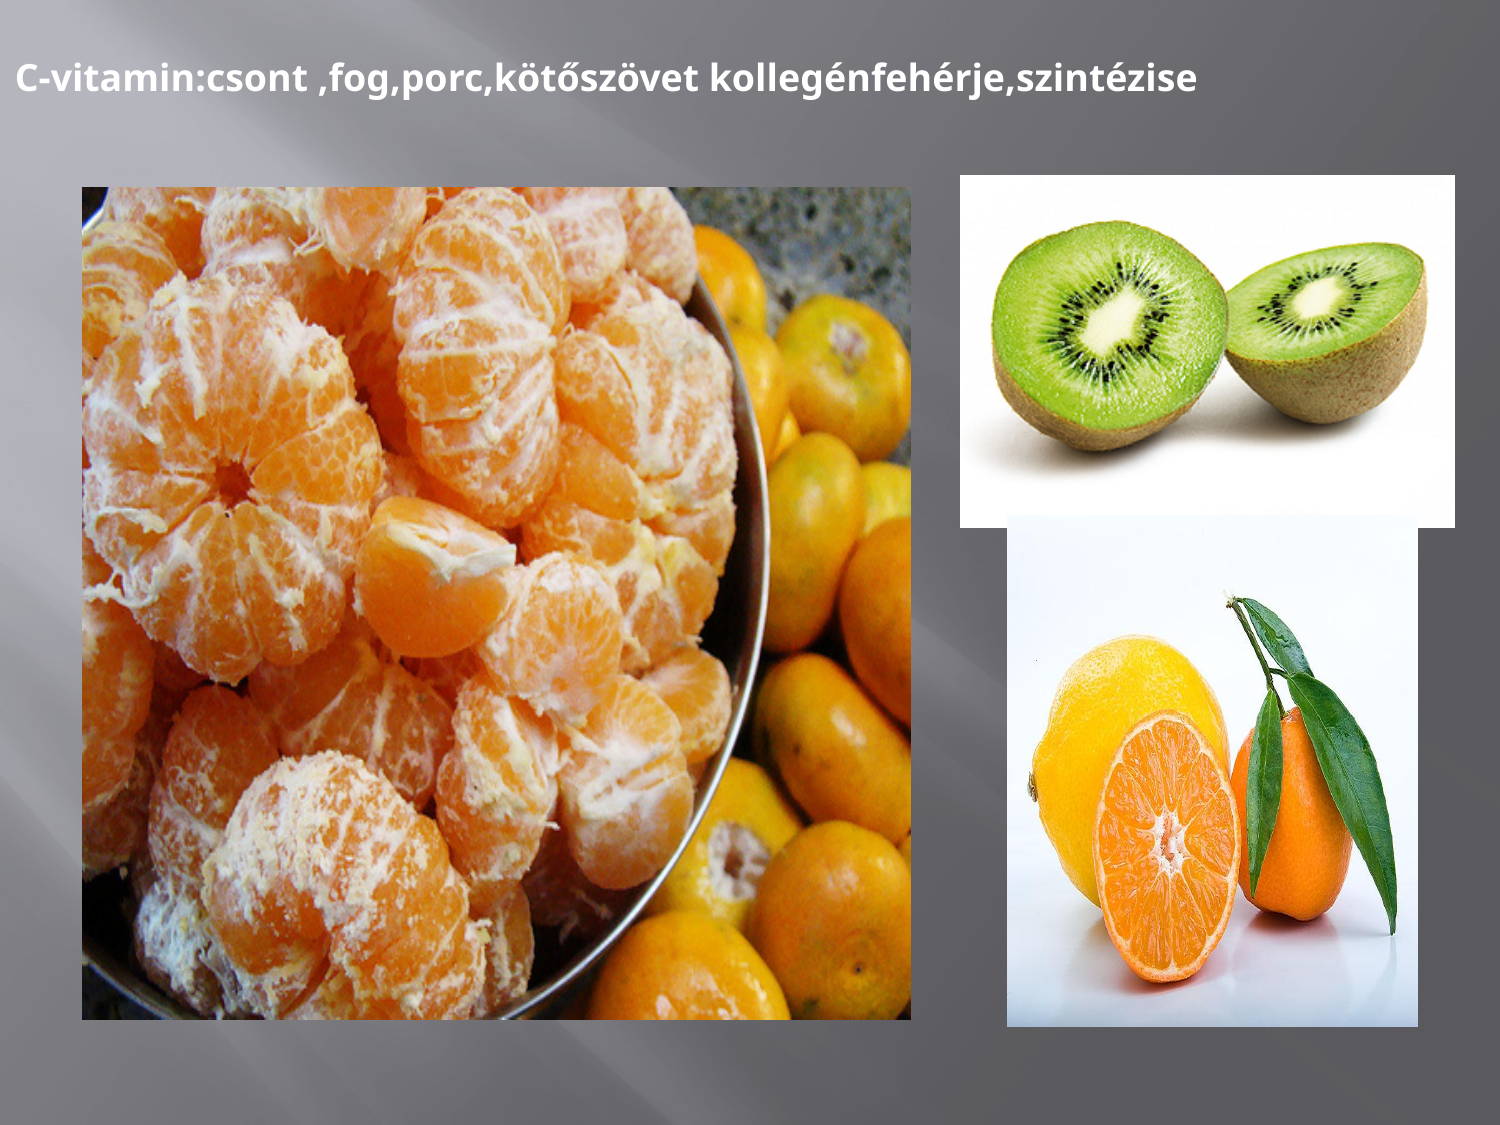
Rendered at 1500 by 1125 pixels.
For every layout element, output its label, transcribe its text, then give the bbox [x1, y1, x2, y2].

picture [960, 175, 1455, 1027]
text_box C-vitamin:csont ,fog,porc,kötőszövet kollegénfehérje,szintézise [0, 46, 1278, 107]
picture [81, 187, 911, 1020]
